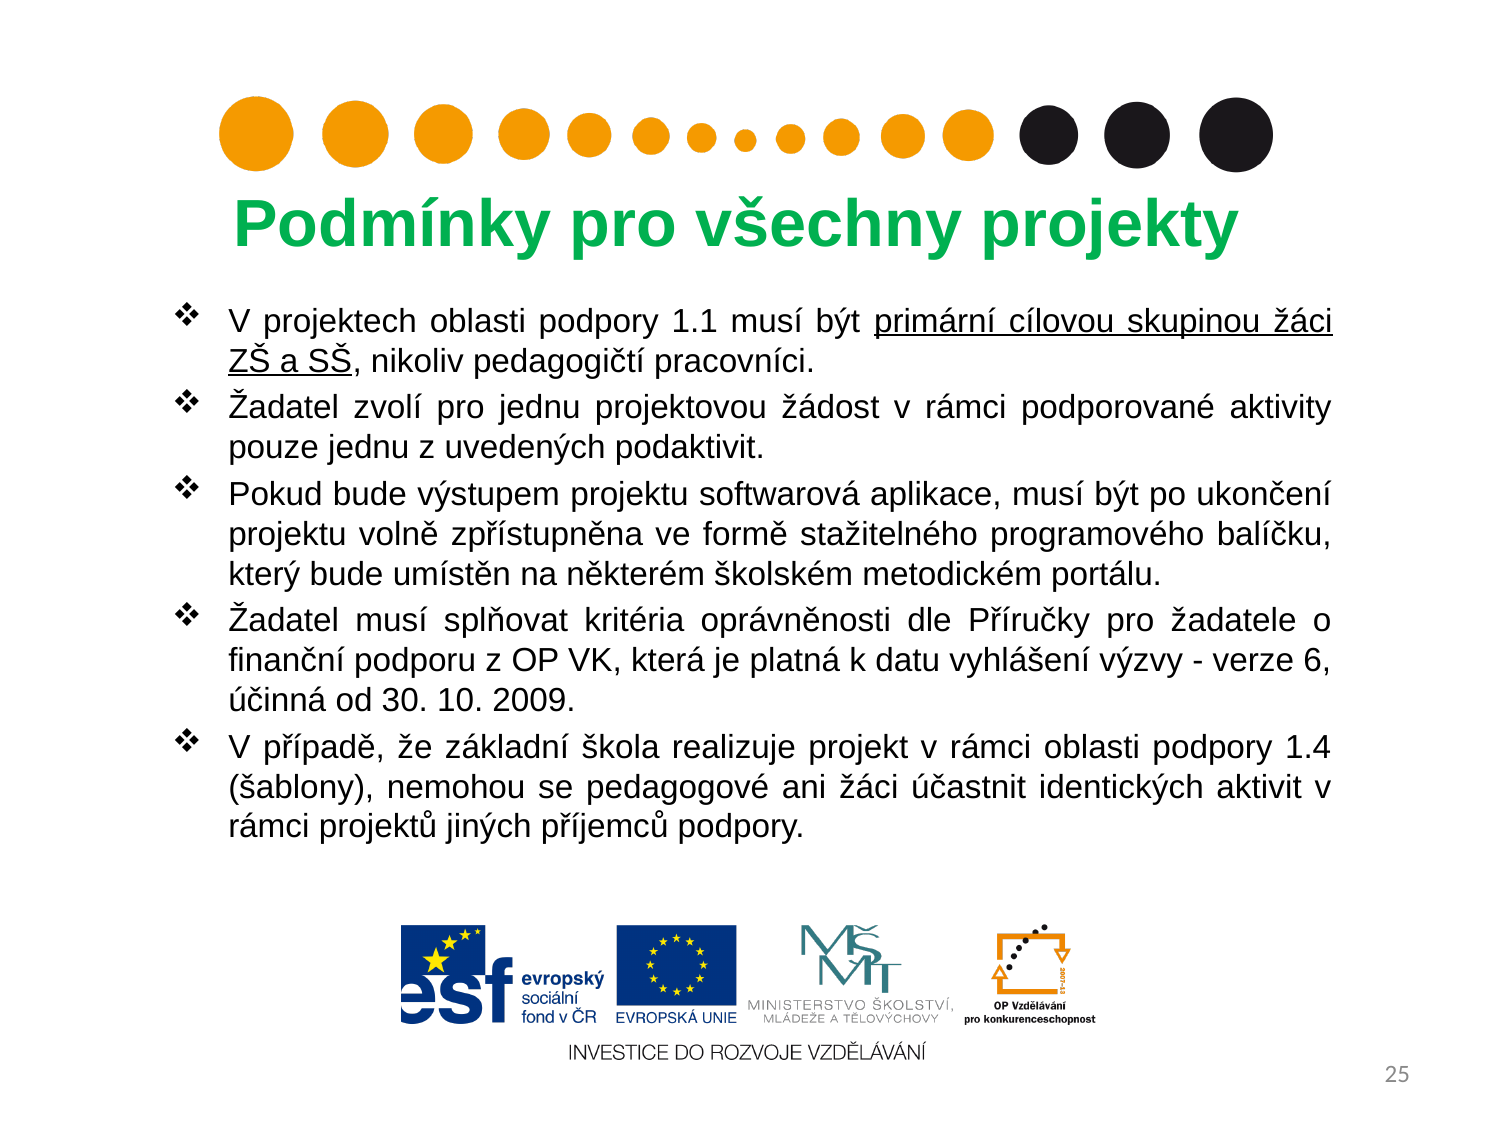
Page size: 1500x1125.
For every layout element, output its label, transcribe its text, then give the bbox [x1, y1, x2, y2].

slide_number 25 [1074, 1042, 1425, 1103]
picture [215, 93, 1275, 176]
picture [399, 922, 1100, 1061]
list V projektech oblasti podpory 1.1 musí být primární cílovou skupinou žáci ZŠ a SŠ, nikoliv pedagogičtí pracovníci. Žadatel zvolí pro jednu projektovou žádost v rámci podporované aktivity pouze jednu z uvedených podaktivit. Pokud bude výstupem projektu softwarová aplikace, musí být po ukončení projektu volně zpřístupněna ve formě stažitelného programového balíčku, který bude umístěn na některém školském metodickém portálu. Žadatel musí splňovat kritéria oprávněnosti dle Příručky pro žadatele o finanční podporu z OP VK, která je platná k datu vyhlášení výzvy - verze 6, účinná od 30. 10. 2009. V případě, že základní škola realizuje projekt v rámci oblasti podpory 1.4 (šablony), nemohou se pedagogové ani žáci účastnit identických aktivit v rámci projektů jiných příjemců podpory. [156, 291, 1349, 878]
title Podmínky pro všechny projekty [217, 165, 1278, 274]
